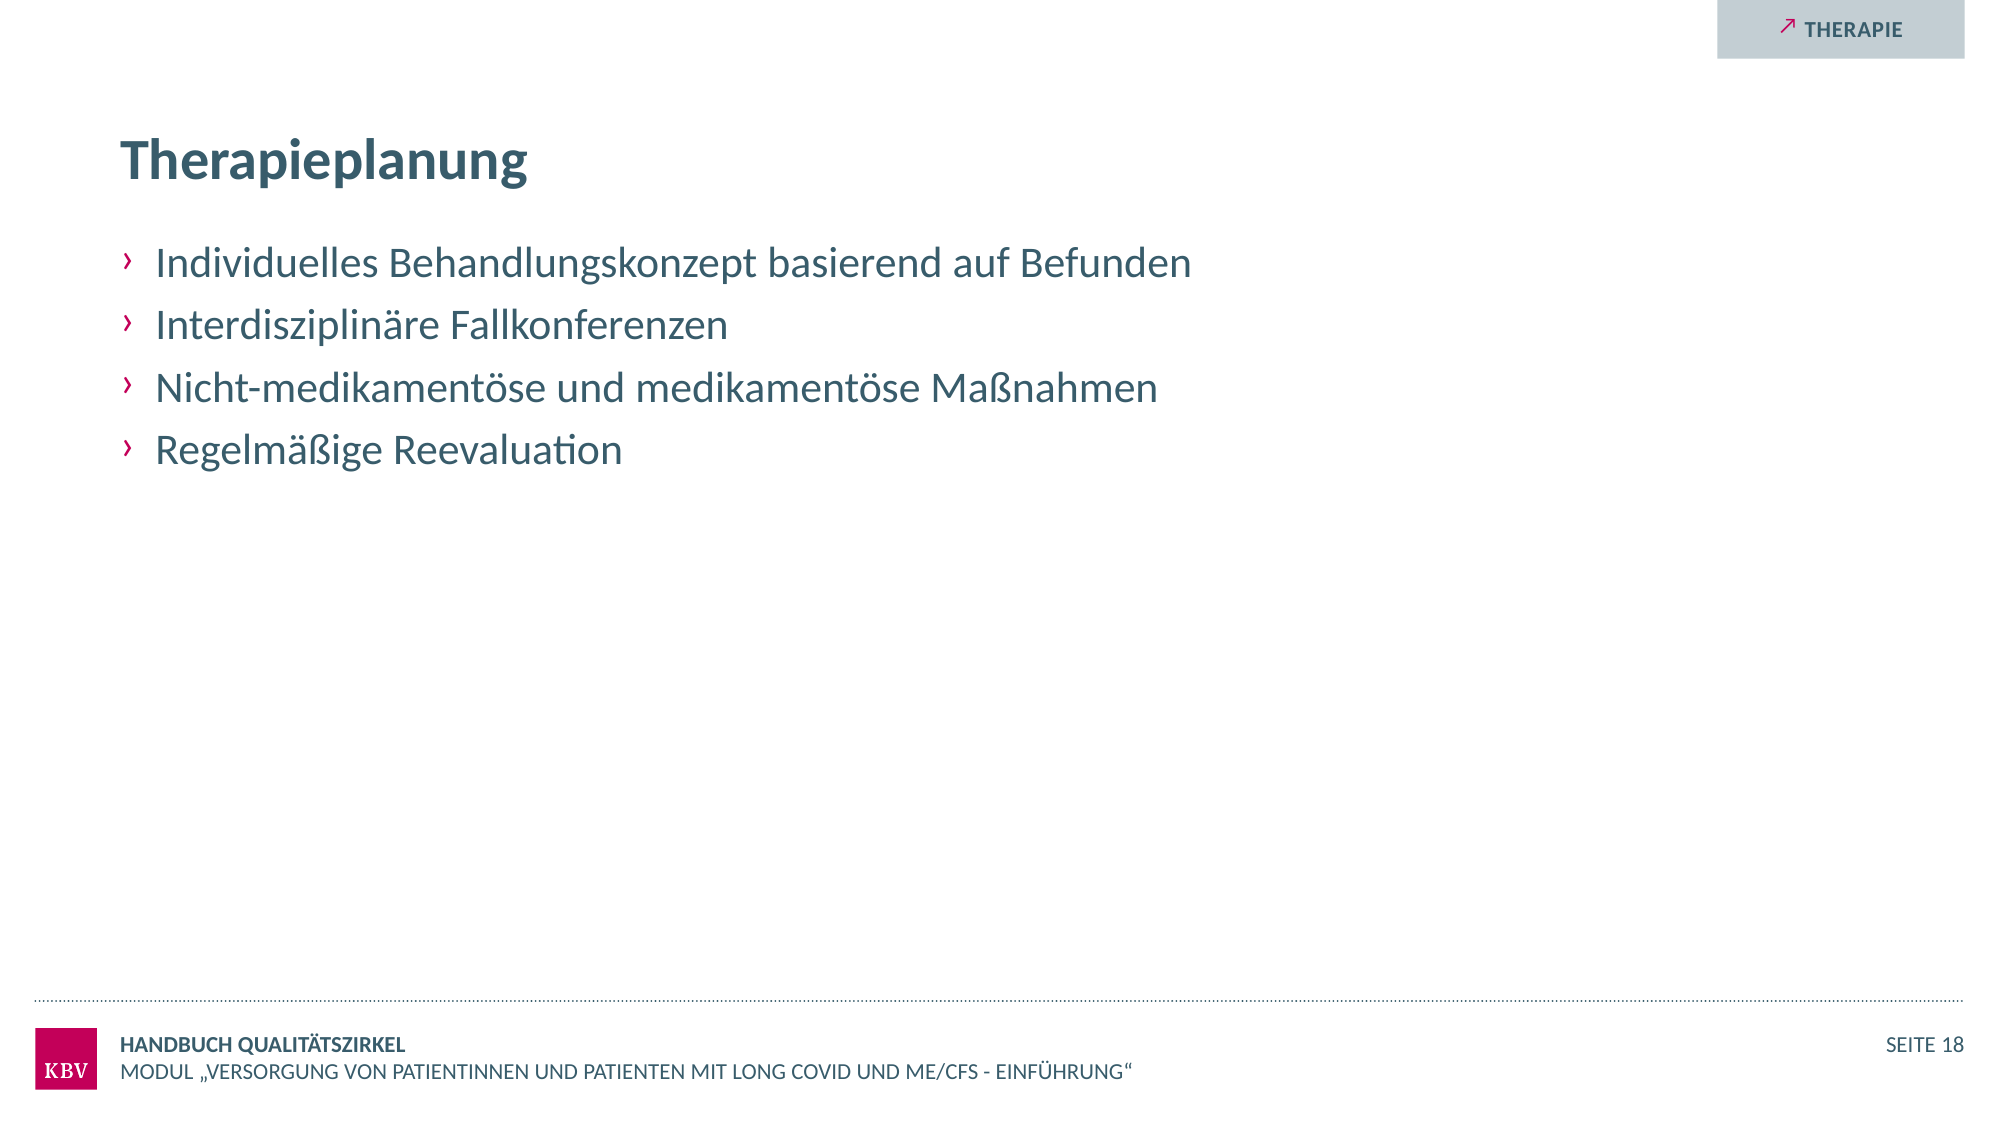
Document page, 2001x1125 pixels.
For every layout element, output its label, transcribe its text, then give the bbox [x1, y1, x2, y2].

footer Handbuch Qualitätszirkel [120, 1030, 1668, 1057]
list Individuelles Behandlungskonzept basierend auf Befunden Interdisziplinäre Fallkonferenzen Nicht-medikamentöse und medikamentöse Maßnahmen Regelmäßige Reevaluation [120, 237, 1880, 945]
title Therapieplanung [120, 129, 1880, 201]
slide_number Seite 18 [1787, 1030, 1965, 1057]
list Therapie [1717, 0, 1965, 59]
slide_number Modul „Versorgung von Patientinnen und Patienten mit Long COVID und ME/CFS - Einführung“ [120, 1057, 1668, 1084]
